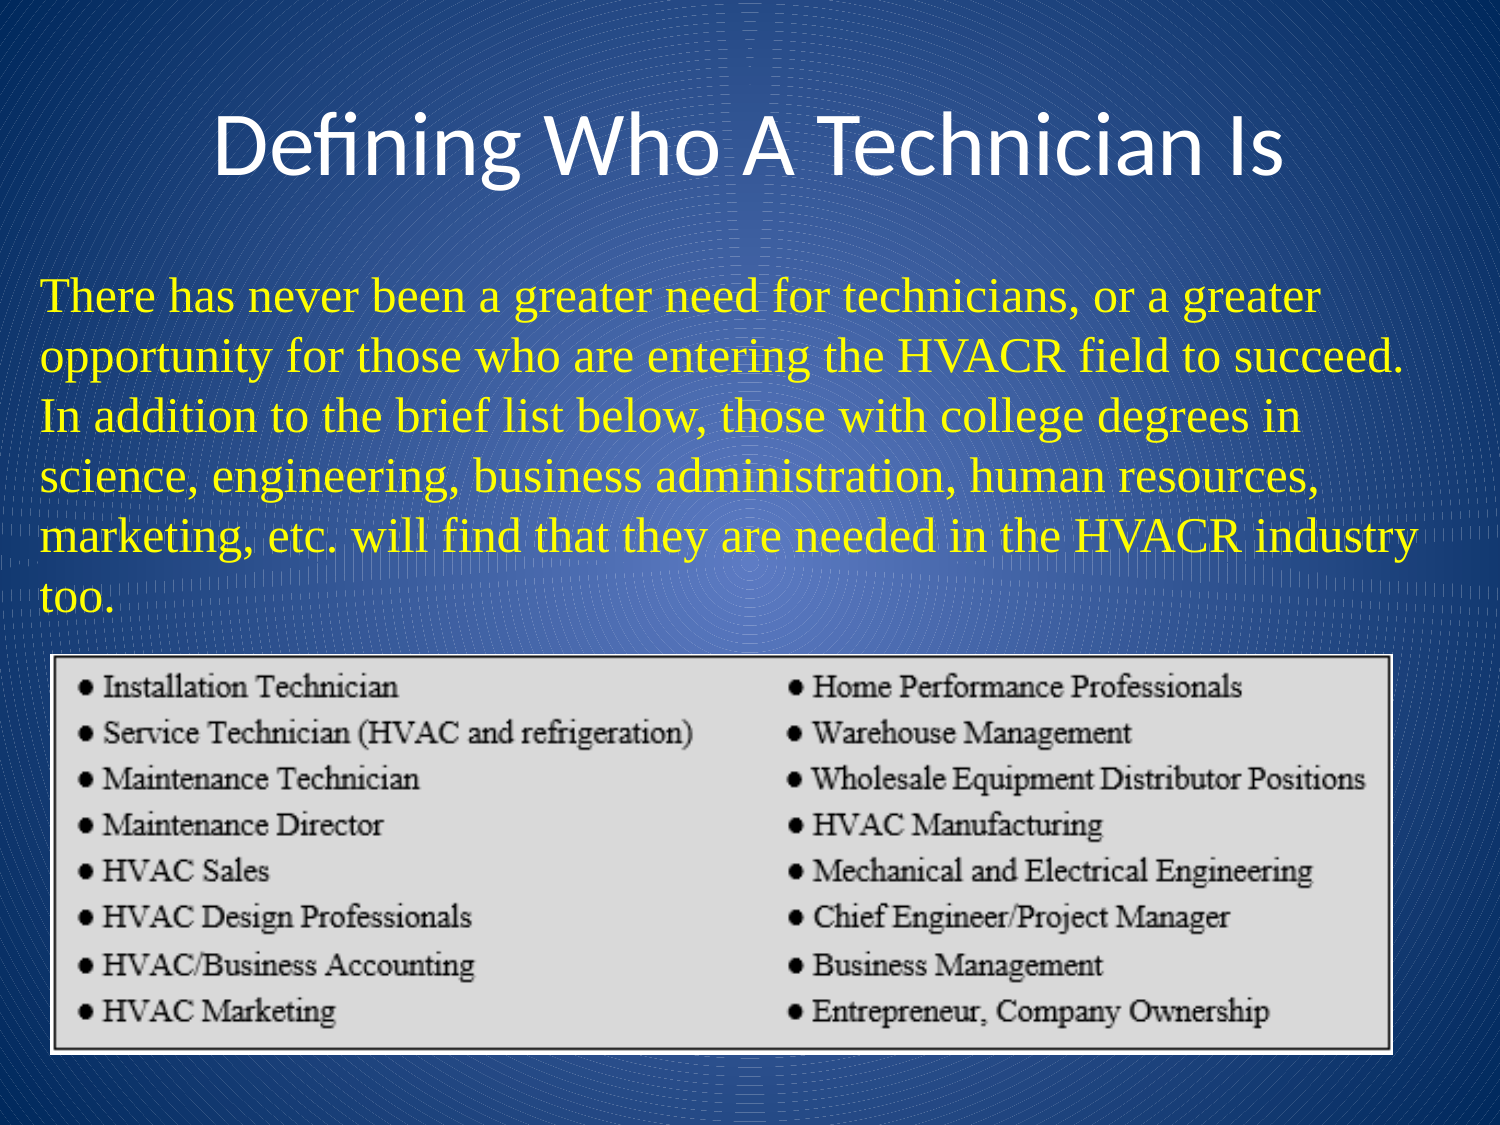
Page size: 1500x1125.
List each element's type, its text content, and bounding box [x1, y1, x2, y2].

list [49, 653, 1393, 1055]
text_box There has never been a greater need for technicians, or a greater opportunity for those who are entering the HVACR field to succeed. In addition to the brief list below, those with college degrees in science, engineering, business administration, human resources, marketing, etc. will find that they are needed in the HVACR industry too. [24, 255, 1450, 631]
title Defining Who A Technician Is [75, 45, 1425, 233]
